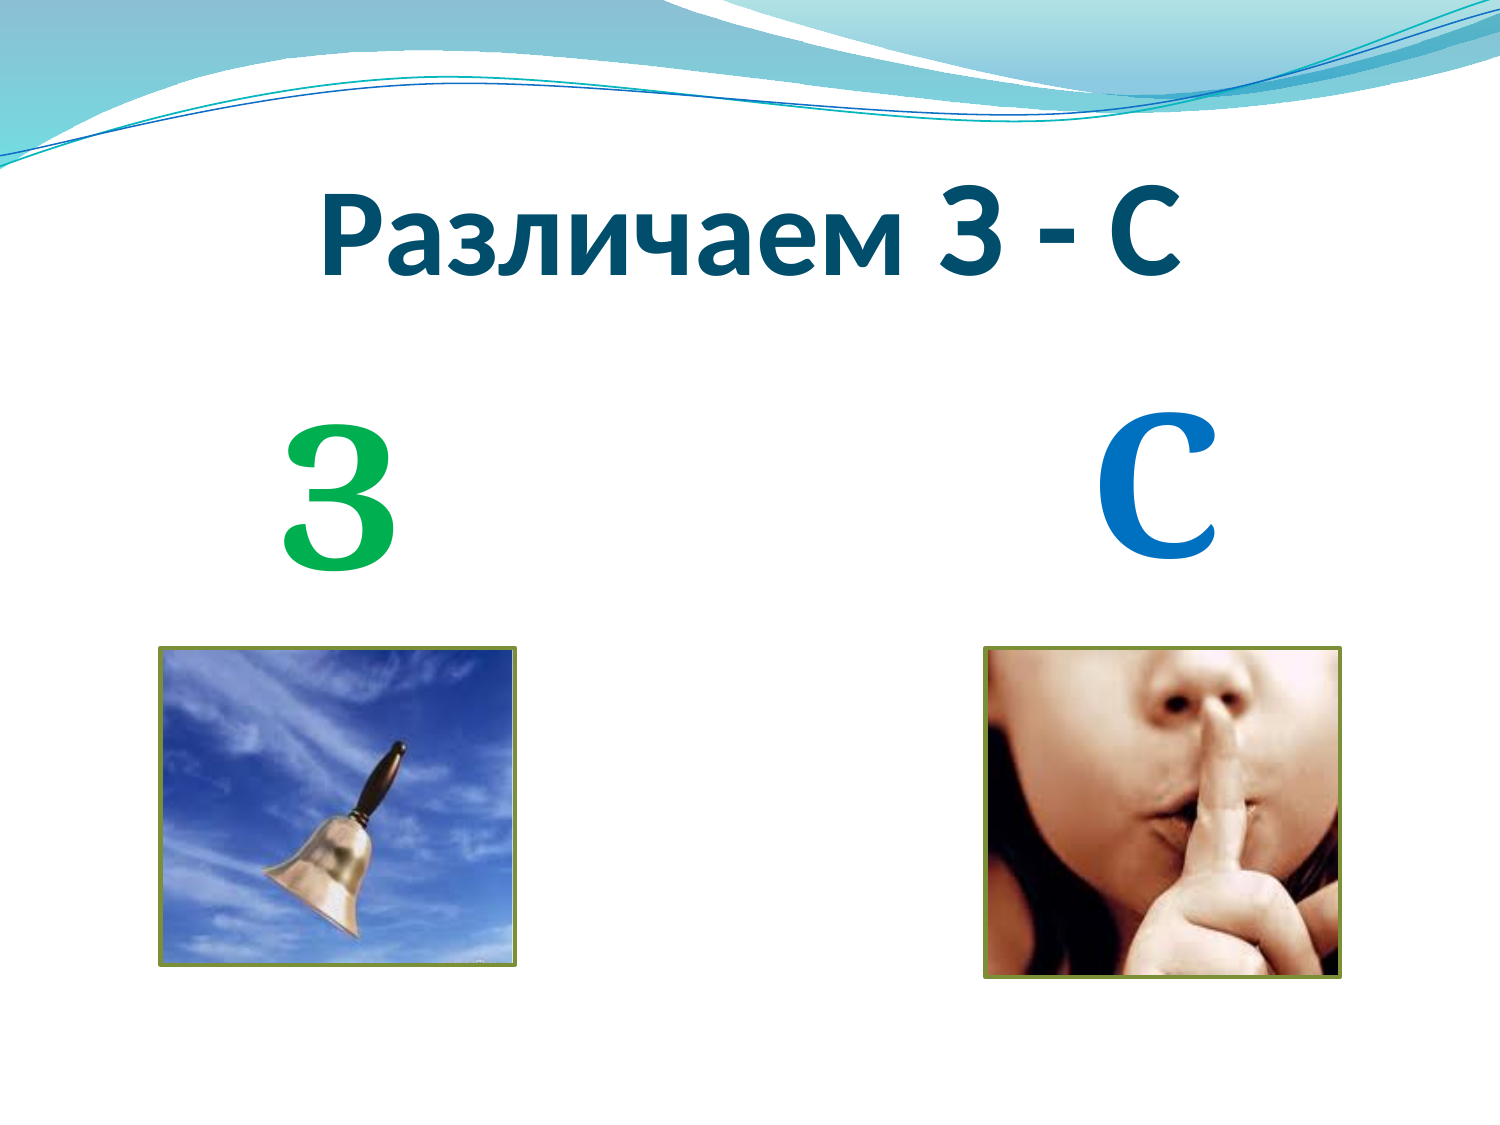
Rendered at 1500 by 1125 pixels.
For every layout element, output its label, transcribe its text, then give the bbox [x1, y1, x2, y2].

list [162, 649, 513, 963]
text_box С [1074, 349, 1264, 605]
title Различаем З - С [75, 115, 1425, 303]
picture [987, 649, 1338, 976]
text_box З [262, 362, 492, 618]
